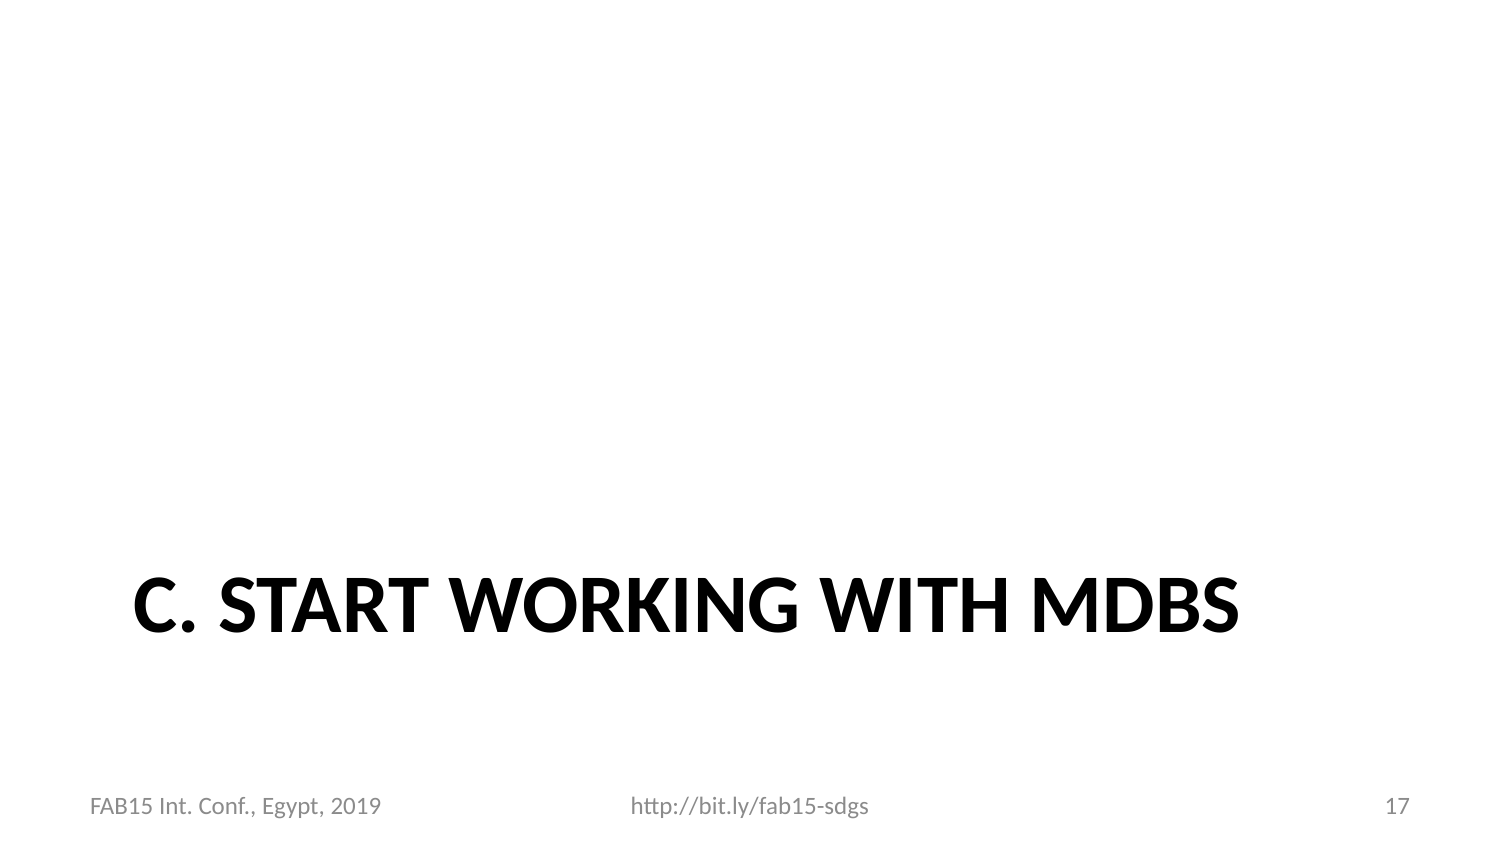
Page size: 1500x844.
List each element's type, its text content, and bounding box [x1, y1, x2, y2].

slide_number 17 [1074, 782, 1425, 827]
footer http://bit.ly/fab15-sdgs [512, 782, 988, 827]
slide_number FAB15 Int. Conf., Egypt, 2019 [75, 782, 425, 827]
title C. Start working with MDBs [118, 542, 1394, 710]
